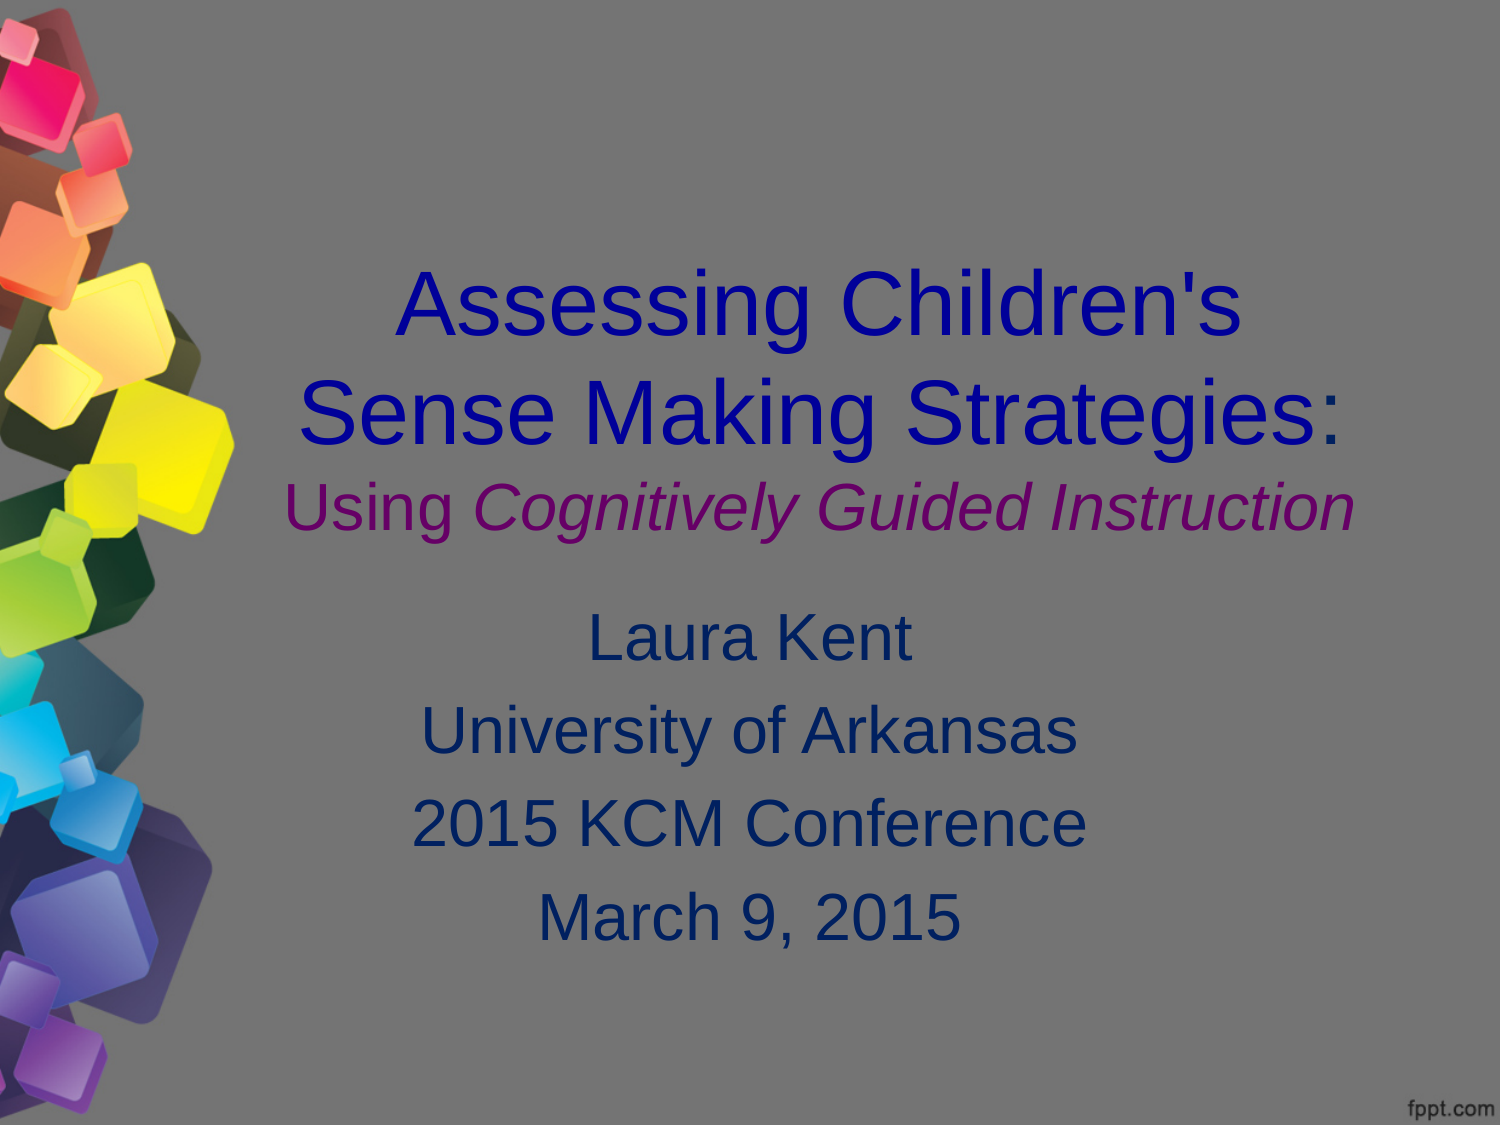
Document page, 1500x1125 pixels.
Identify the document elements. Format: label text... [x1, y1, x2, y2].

title Assessing Children's Sense Making Strategies: Using Cognitively Guided Instruction [253, 196, 1388, 591]
subtitle Laura Kent University of Arkansas 2015 KCM Conference March 9, 2015 [224, 585, 1276, 965]
picture [0, 797, 7, 815]
picture [0, 0, 1500, 1125]
